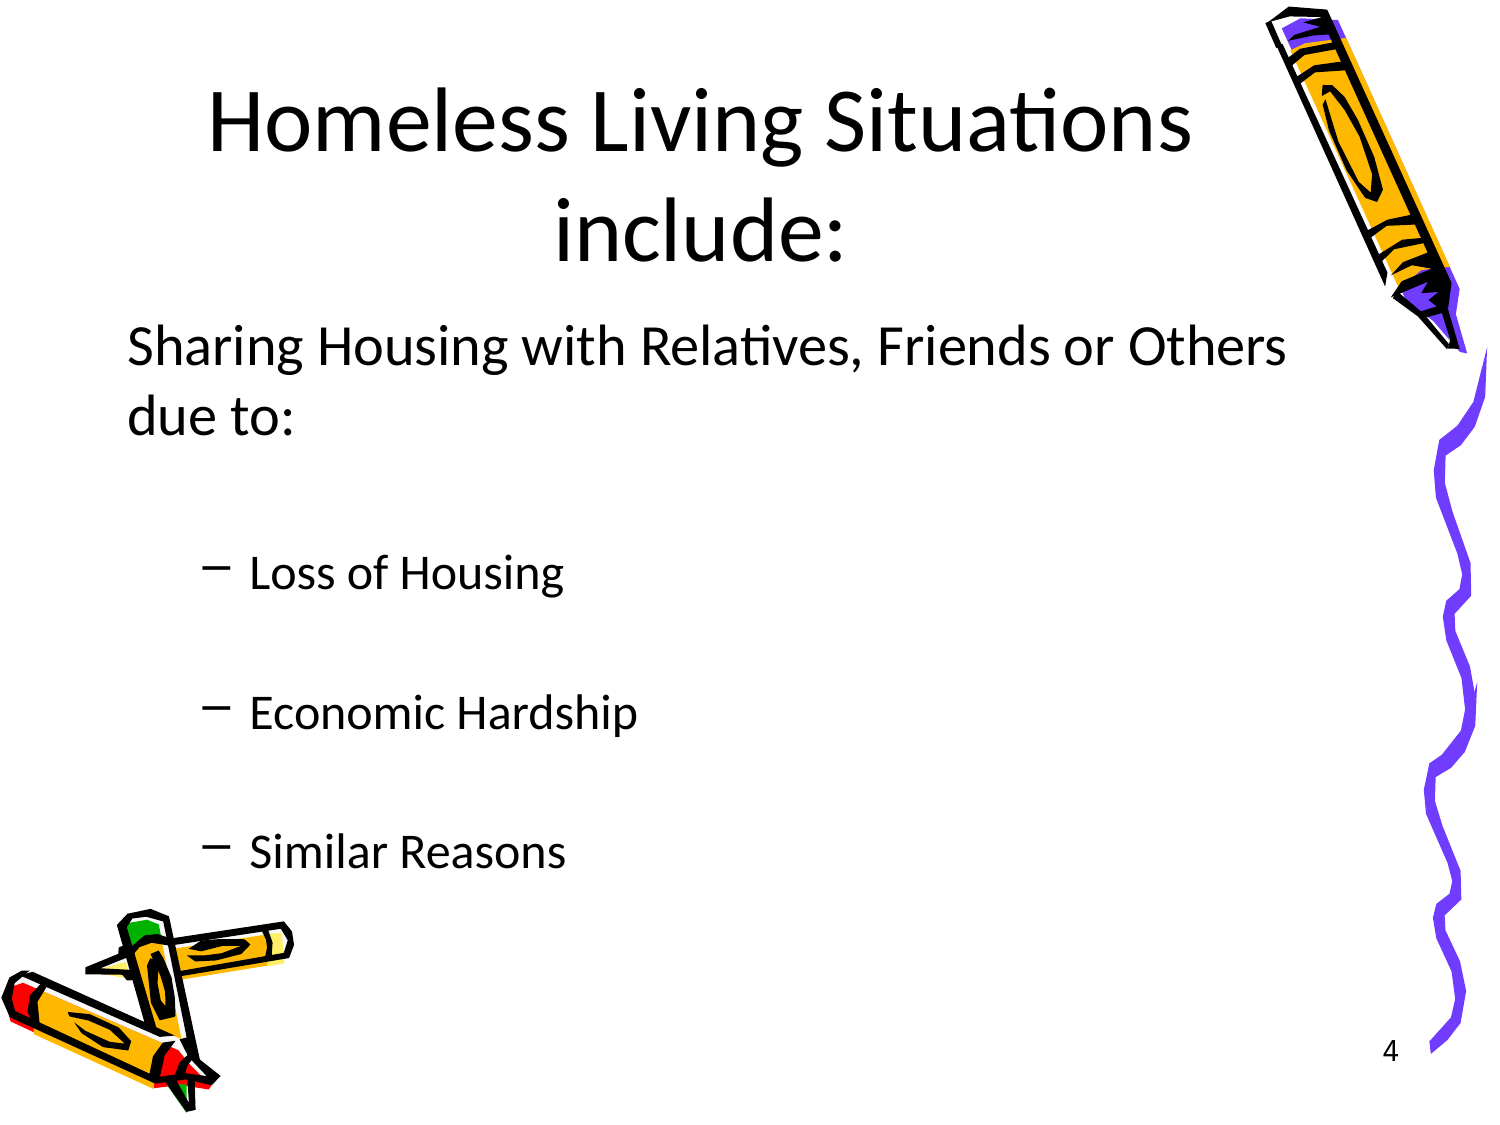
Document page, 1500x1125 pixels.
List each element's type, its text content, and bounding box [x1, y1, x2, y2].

slide_number 4 [1101, 1024, 1415, 1101]
title Homeless Living Situations include: [137, 24, 1265, 288]
list Sharing Housing with Relatives, Friends or Others due to: Loss of Housing Economic Hardship Similar Reasons [112, 299, 1376, 901]
